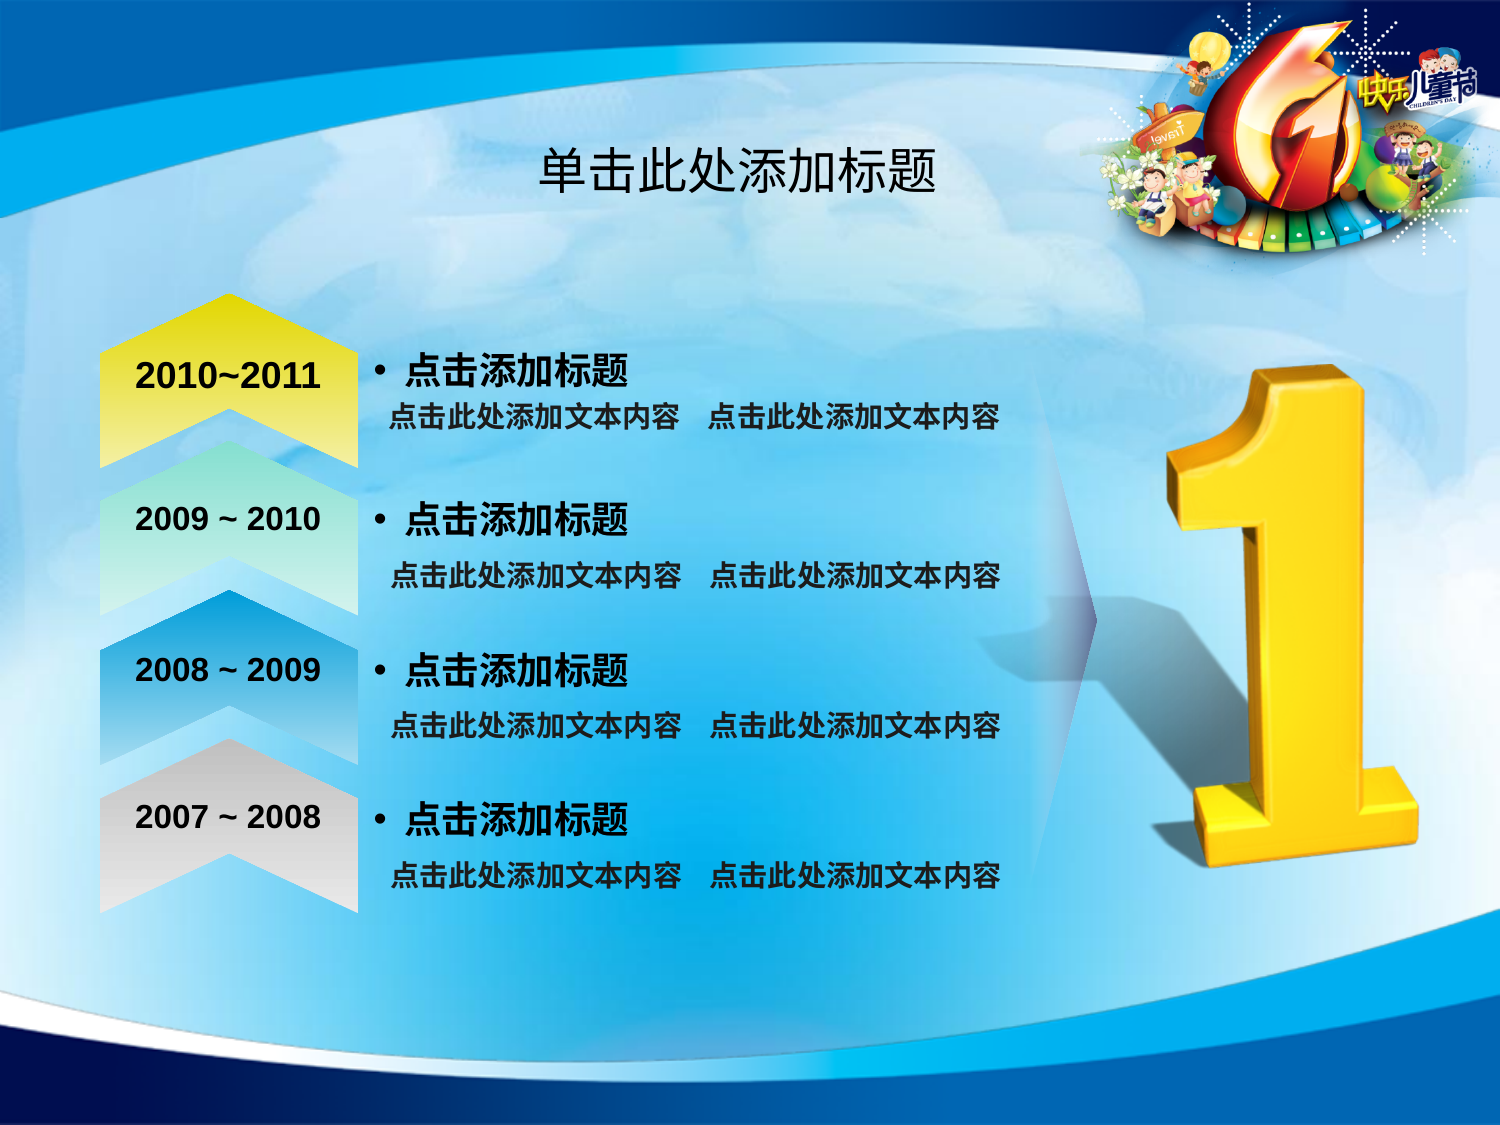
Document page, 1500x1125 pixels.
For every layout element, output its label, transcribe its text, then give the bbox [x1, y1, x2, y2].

text_box [123, 738, 335, 788]
text_box [99, 493, 359, 616]
text_box 点击添加标题 [358, 639, 942, 700]
picture [0, 0, 1500, 1125]
text_box 点击此处添加文本内容 点击此处添加文本内容 [375, 549, 967, 600]
text_box [99, 642, 359, 766]
text_box 点击添加标题 [358, 788, 942, 849]
text_box 点击添加标题 [358, 488, 942, 549]
text_box [99, 345, 359, 469]
text_box [99, 790, 359, 914]
text_box 2009 ~ 2010 [115, 489, 341, 545]
text_box 2008 ~ 2009 [115, 640, 341, 696]
text_box [123, 590, 336, 640]
text_box 2010~2011 [115, 343, 341, 404]
text_box 点击添加标题 [358, 339, 942, 400]
text_box 点击此处添加文本内容 点击此处添加文本内容 [375, 699, 967, 750]
text_box 点击此处添加文本内容 点击此处添加文本内容 [375, 849, 1040, 900]
text_box 2007 ~ 2008 [115, 788, 341, 844]
text_box [126, 440, 333, 489]
title 单击此处添加标题 [457, 117, 1018, 223]
text_box [123, 293, 336, 343]
text_box 点击此处添加文本内容 点击此处添加文本内容 [373, 391, 967, 441]
